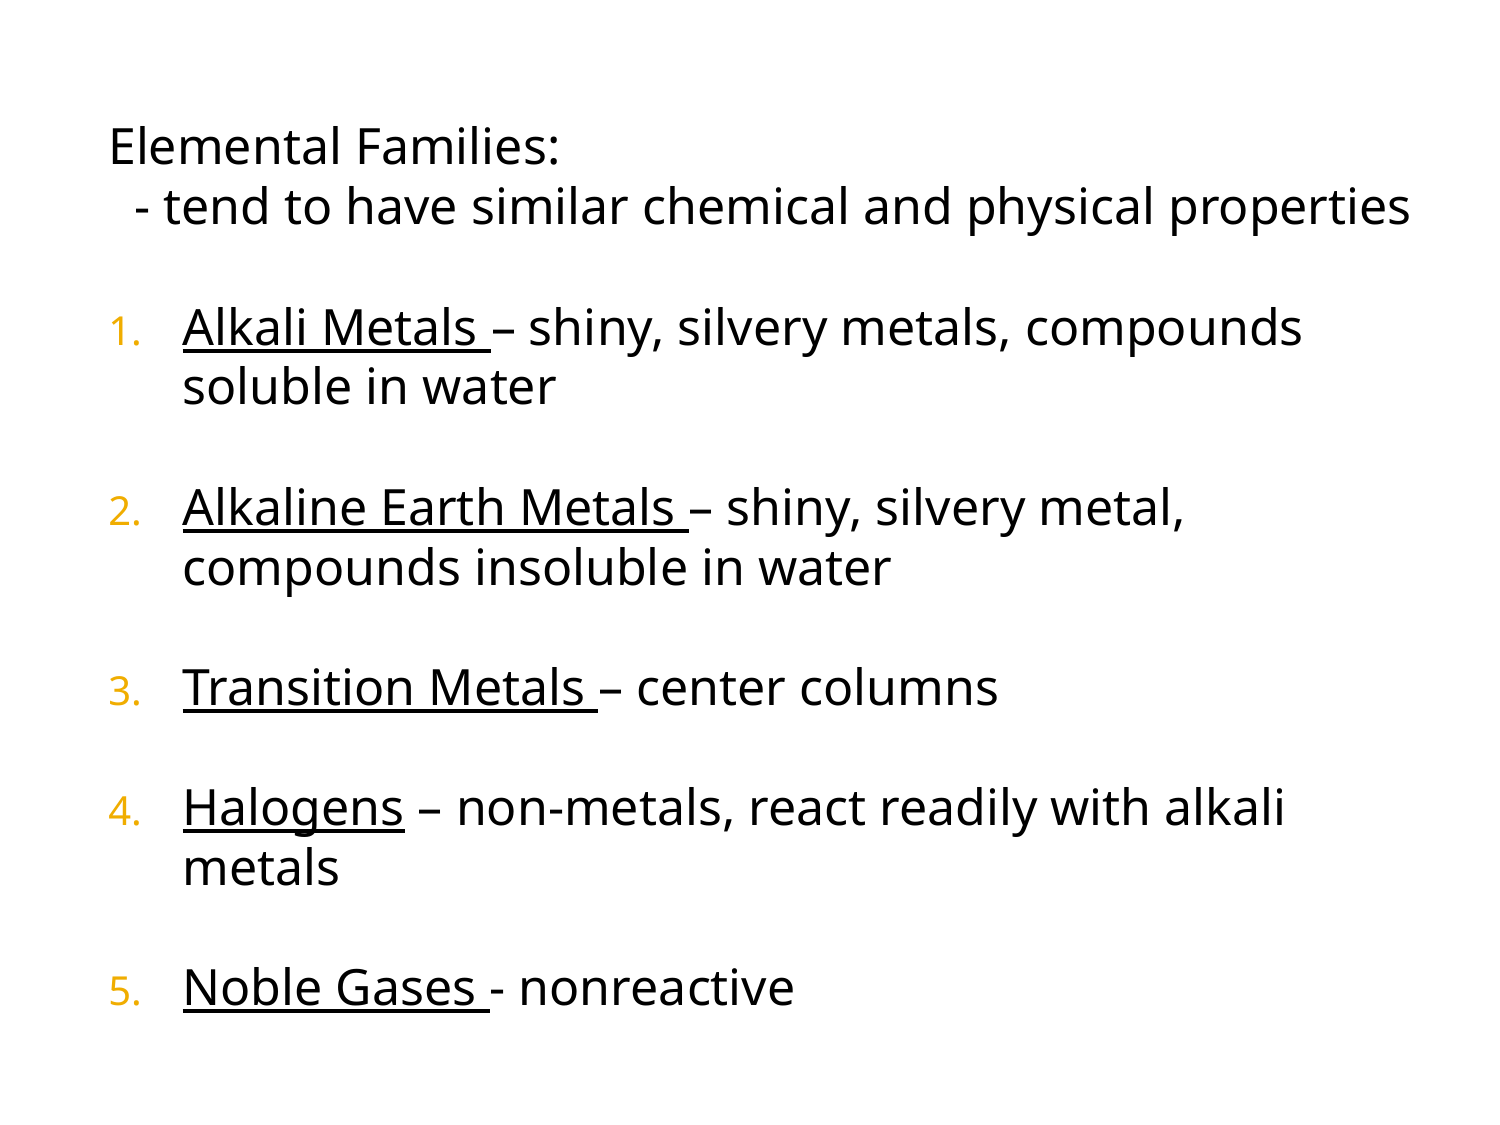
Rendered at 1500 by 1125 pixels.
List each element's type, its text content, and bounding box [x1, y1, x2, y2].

list Elemental Families: - tend to have similar chemical and physical properties Alkali Metals – shiny, silvery metals, compounds soluble in water Alkaline Earth Metals – shiny, silvery metal, compounds insoluble in water Transition Metals – center columns Halogens – non-metals, react readily with alkali metals Noble Gases - nonreactive [87, 99, 1430, 1051]
